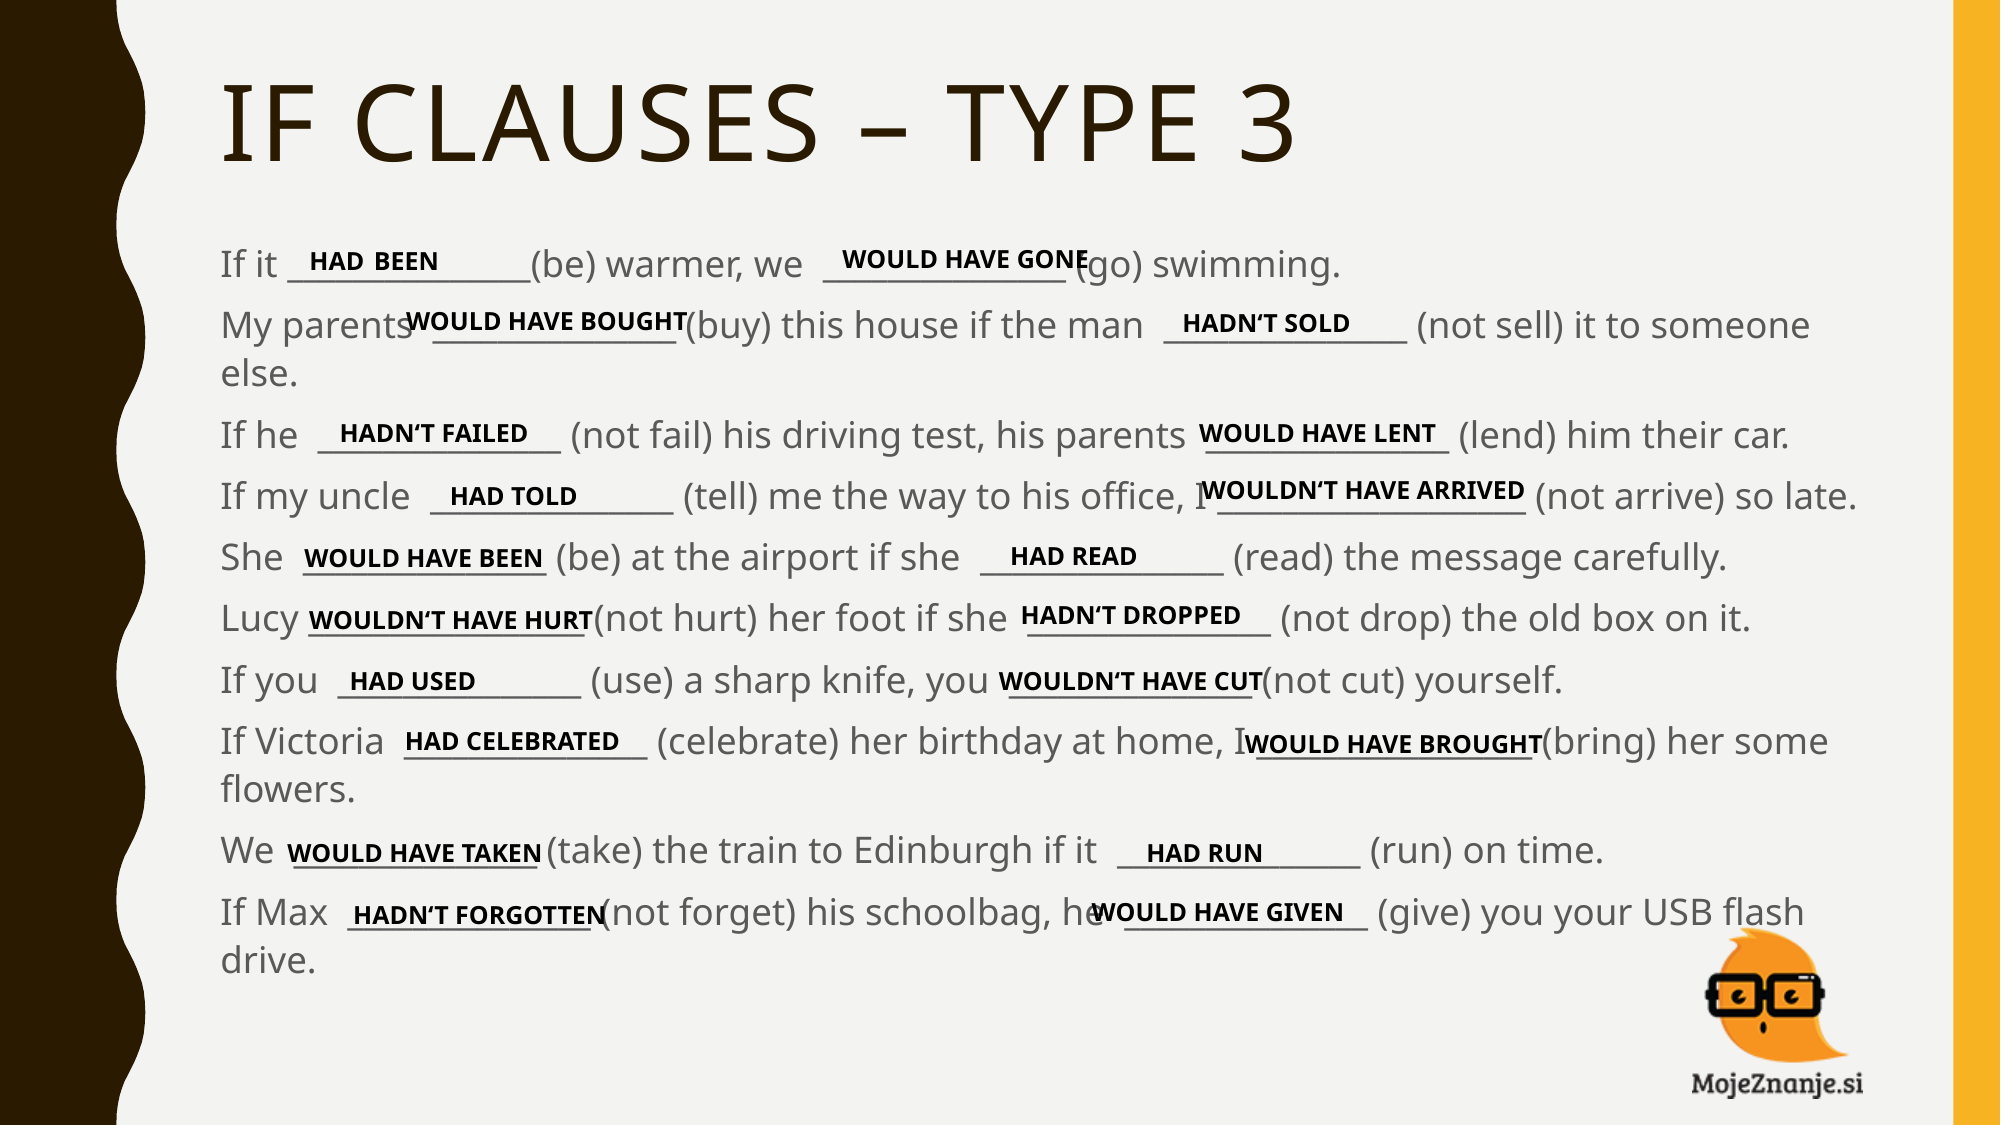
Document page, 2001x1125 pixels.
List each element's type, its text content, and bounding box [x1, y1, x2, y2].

text_box HAD USED [334, 657, 492, 703]
text_box WOULD HAVE BEEN [289, 534, 559, 580]
text_box HADN‘T DROPPED [1005, 591, 1257, 637]
text_box HADN‘T FORGOTTEN [338, 892, 622, 938]
text_box HADN‘T SOLD [1167, 300, 1366, 346]
text_box HAD RUN [1131, 829, 1279, 875]
text_box HADN‘T FAILED [324, 409, 544, 455]
text_box WOULDN‘T HAVE CUT [984, 657, 1279, 703]
text_box WOULD HAVE TAKEN [272, 829, 558, 875]
title IF CLAUSES – TYPE 3 [205, 62, 1875, 228]
text_box WOULDN‘T HAVE ARRIVED [1187, 466, 1541, 512]
picture [1692, 1034, 1863, 1099]
text_box WOULD HAVE LENT [1184, 409, 1452, 455]
text_box WOULDN‘T HAVE HURT [294, 597, 609, 643]
text_box HAD TOLD [435, 473, 593, 519]
text_box HAD BEEN [294, 225, 455, 285]
text_box WOULD HAVE GIVEN [1076, 889, 1360, 935]
text_box WOULD HAVE BOUGHT [391, 297, 703, 343]
text_box WOULD HAVE GONE [827, 236, 1105, 281]
list If it _______________(be) warmer, we _______________ (go) swimming. My parents _______________ (buy) this house if the man _______________ (not sell) it to someone else. If he _______________ (not fail) his driving test, his parents _______________ (lend) him their car. If my uncle _______________ (tell) me the way to his office, I ___________________ (not arrive) so late. She _______________ (be) at the airport if she _______________ (read) the message carefully. Lucy _________________ (not hurt) her foot if she _______________ (not drop) the old box on it. If you _______________ (use) a sharp knife, you _______________ (not cut) yourself. If Victoria _______________ (celebrate) her birthday at home, I _________________ (bring) her some flowers. We _______________ (take) the train to Edinburgh if it _______________ (run) on time. If Max _______________ (not forget) his schoolbag, he _______________ (give) you your USB flash drive. [205, 228, 1875, 1034]
text_box HAD CELEBRATED [390, 717, 636, 763]
text_box HAD READ [995, 533, 1153, 579]
text_box WOULD HAVE BROUGHT [1230, 721, 1559, 767]
